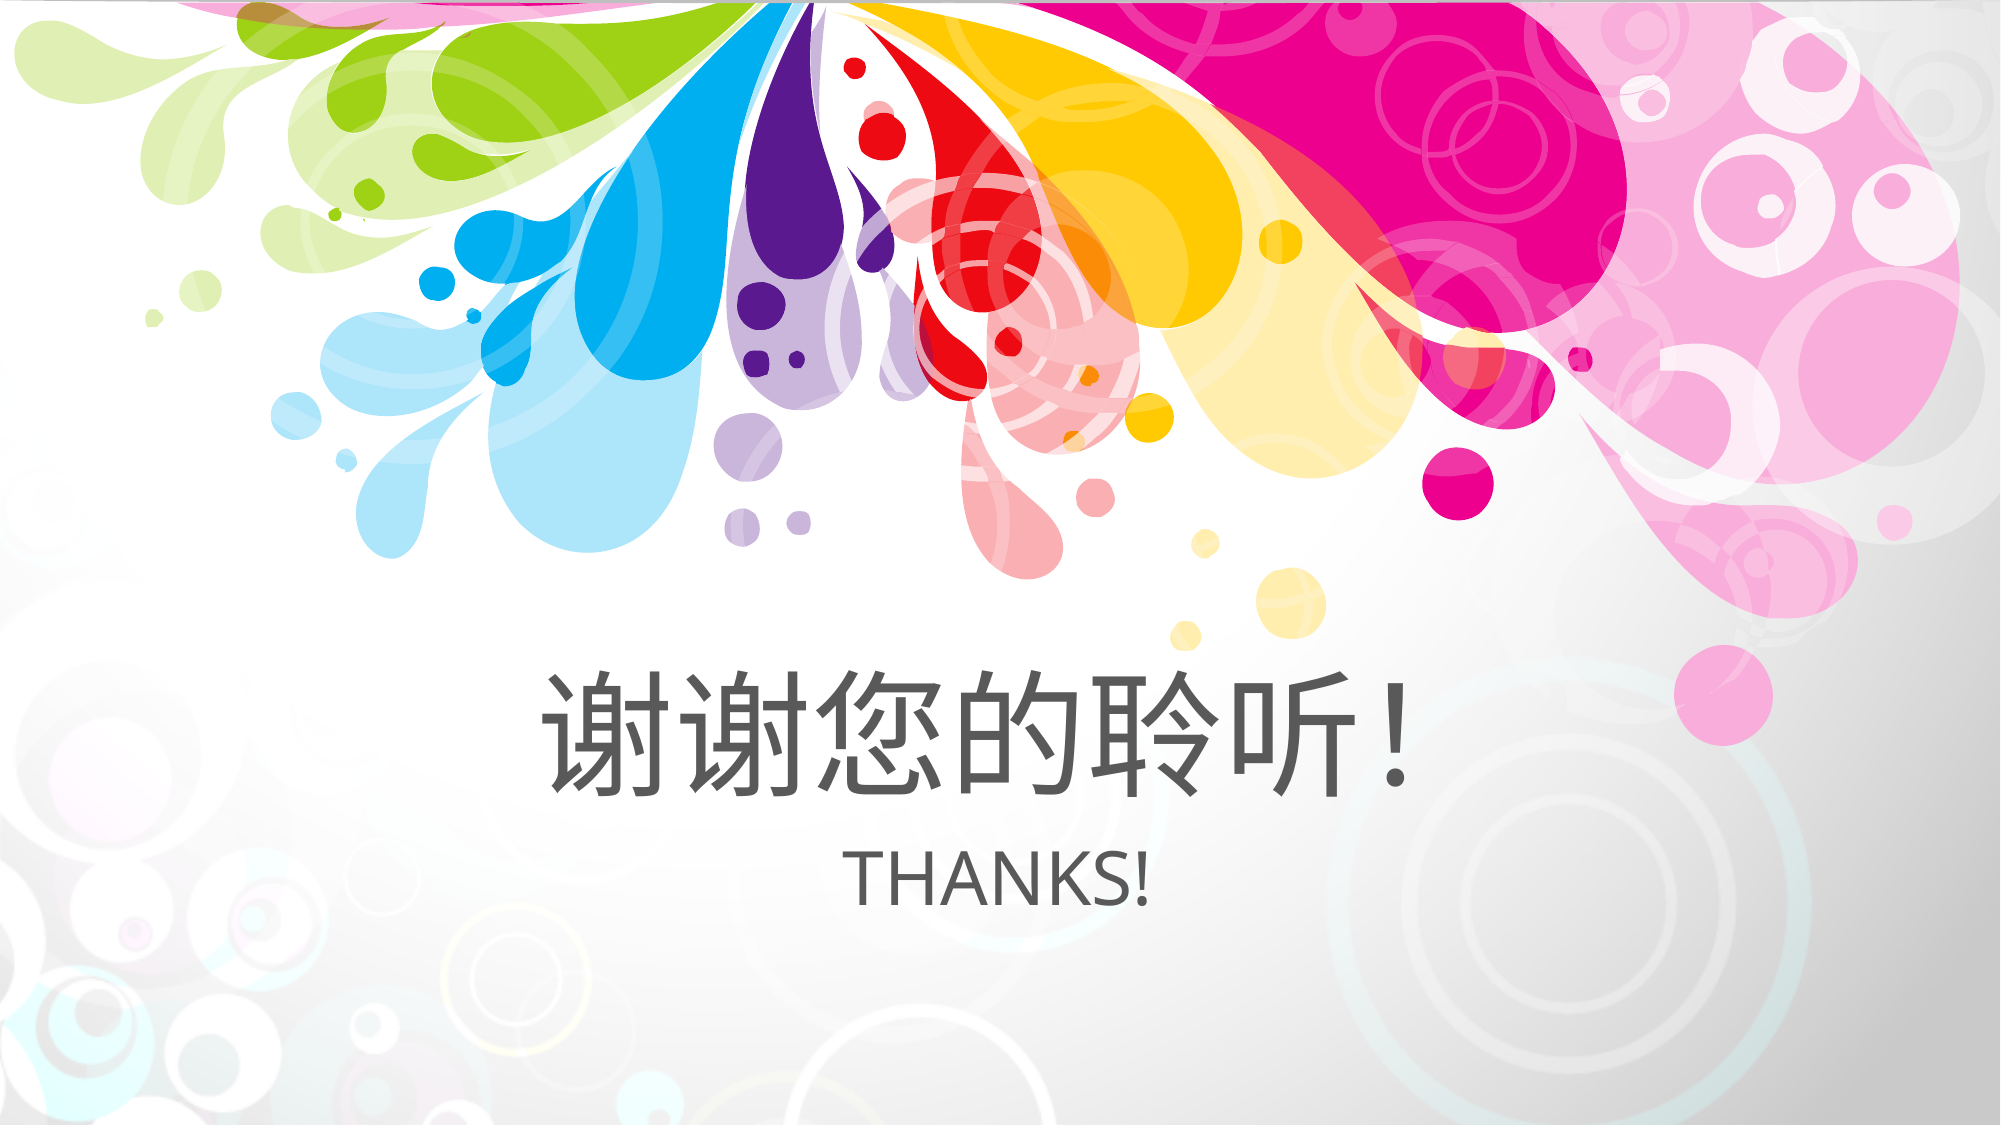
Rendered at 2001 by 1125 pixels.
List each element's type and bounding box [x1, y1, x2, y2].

picture [0, 725, 2000, 1125]
text_box [0, 0, 2000, 725]
